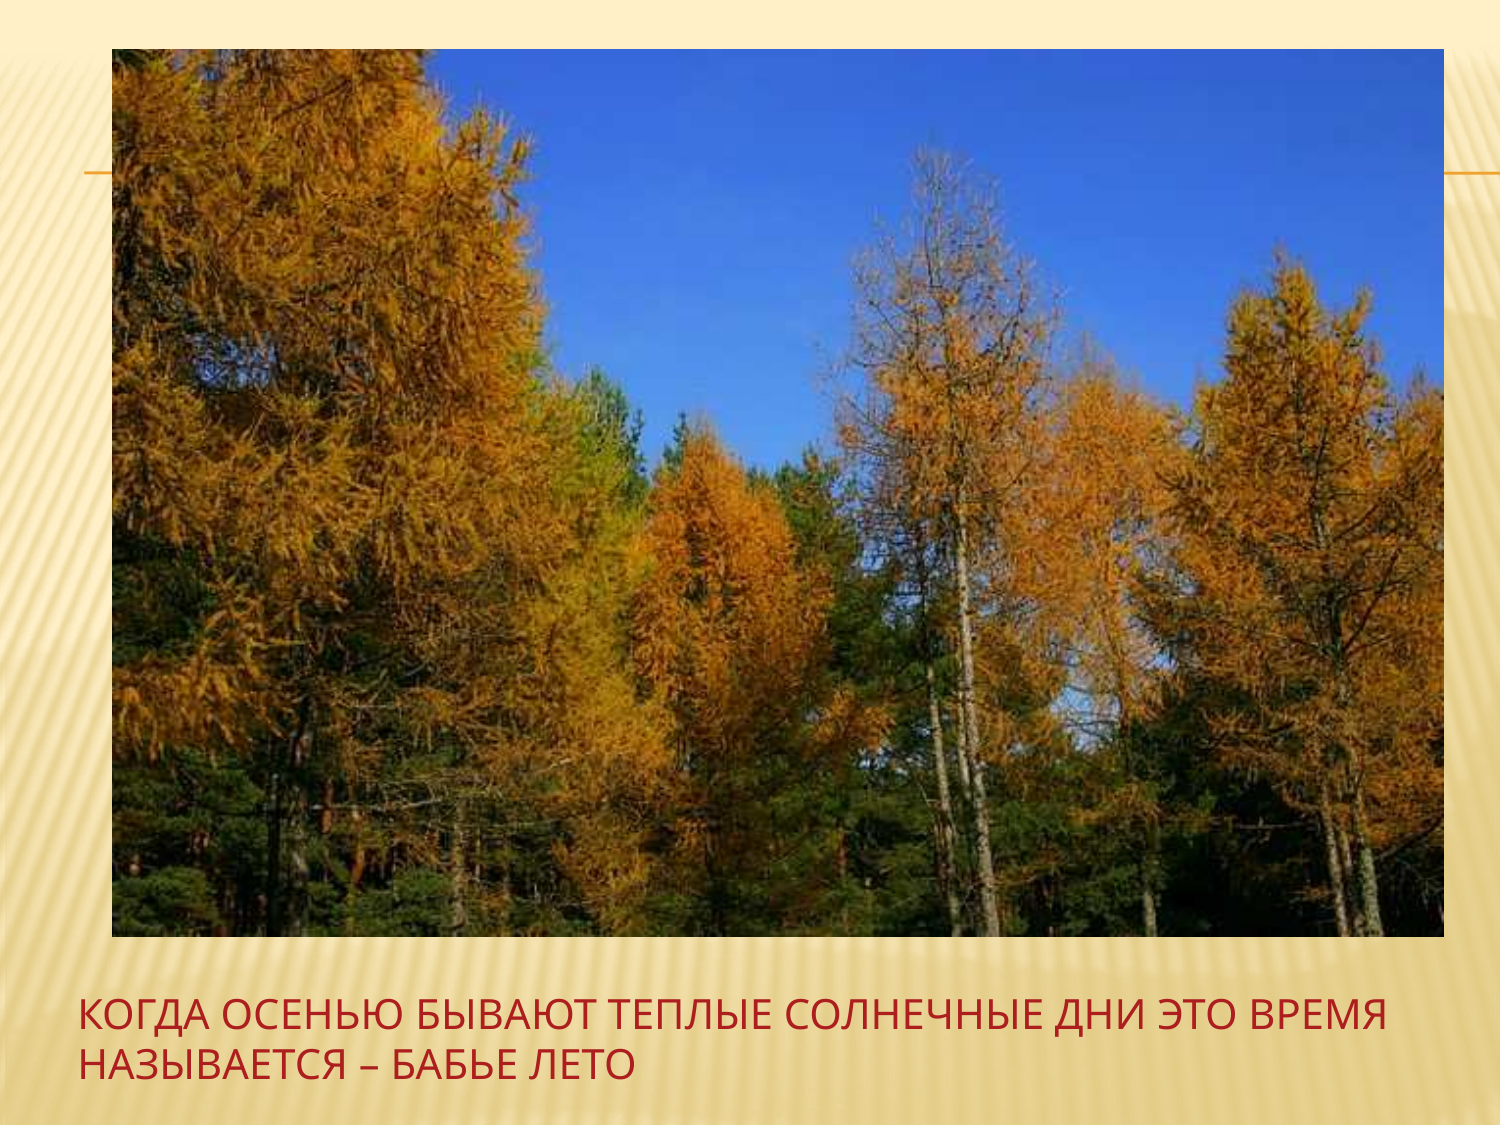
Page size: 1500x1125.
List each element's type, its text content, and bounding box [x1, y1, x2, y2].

title Когда осенью бывают теплые солнечные дни это время называется – бабье лето [62, 975, 1413, 1100]
picture [112, 49, 1445, 937]
